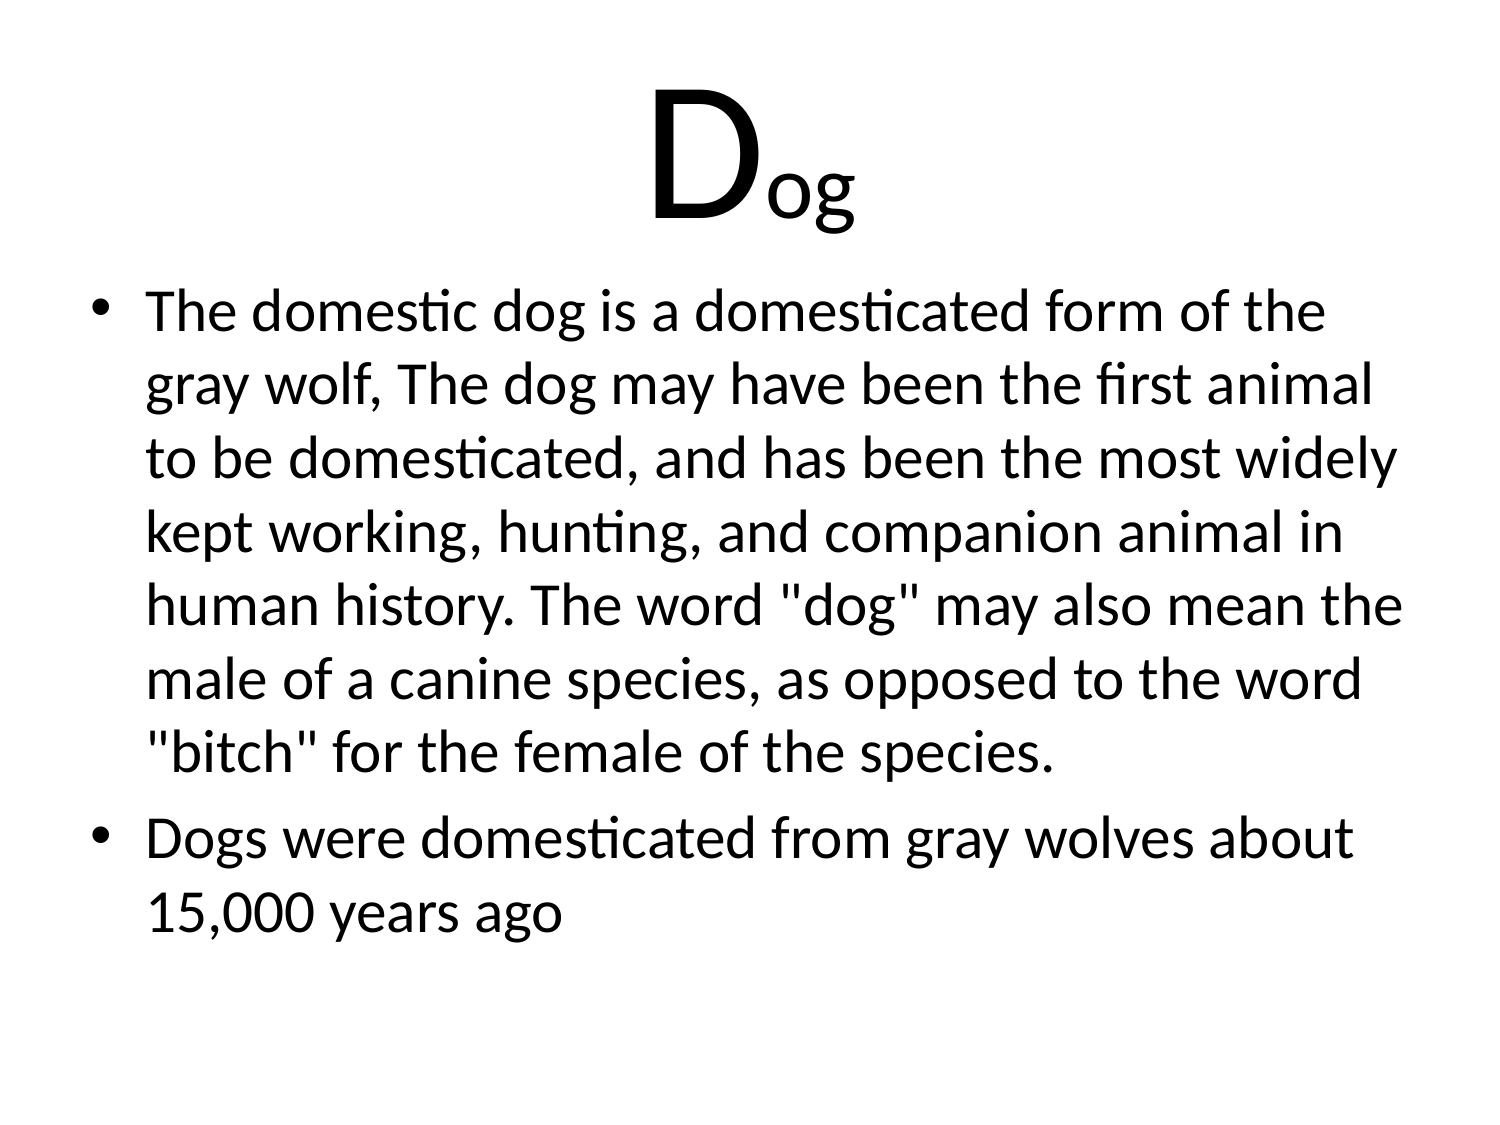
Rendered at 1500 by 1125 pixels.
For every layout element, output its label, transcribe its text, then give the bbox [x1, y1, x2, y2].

title Dog [75, 45, 1425, 233]
list The domestic dog is a domesticated form of the gray wolf, The dog may have been the first animal to be domesticated, and has been the most widely kept working, hunting, and companion animal in human history. The word "dog" may also mean the male of a canine species, as opposed to the word "bitch" for the female of the species. Dogs were domesticated from gray wolves about 15,000 years ago [75, 262, 1425, 1005]
